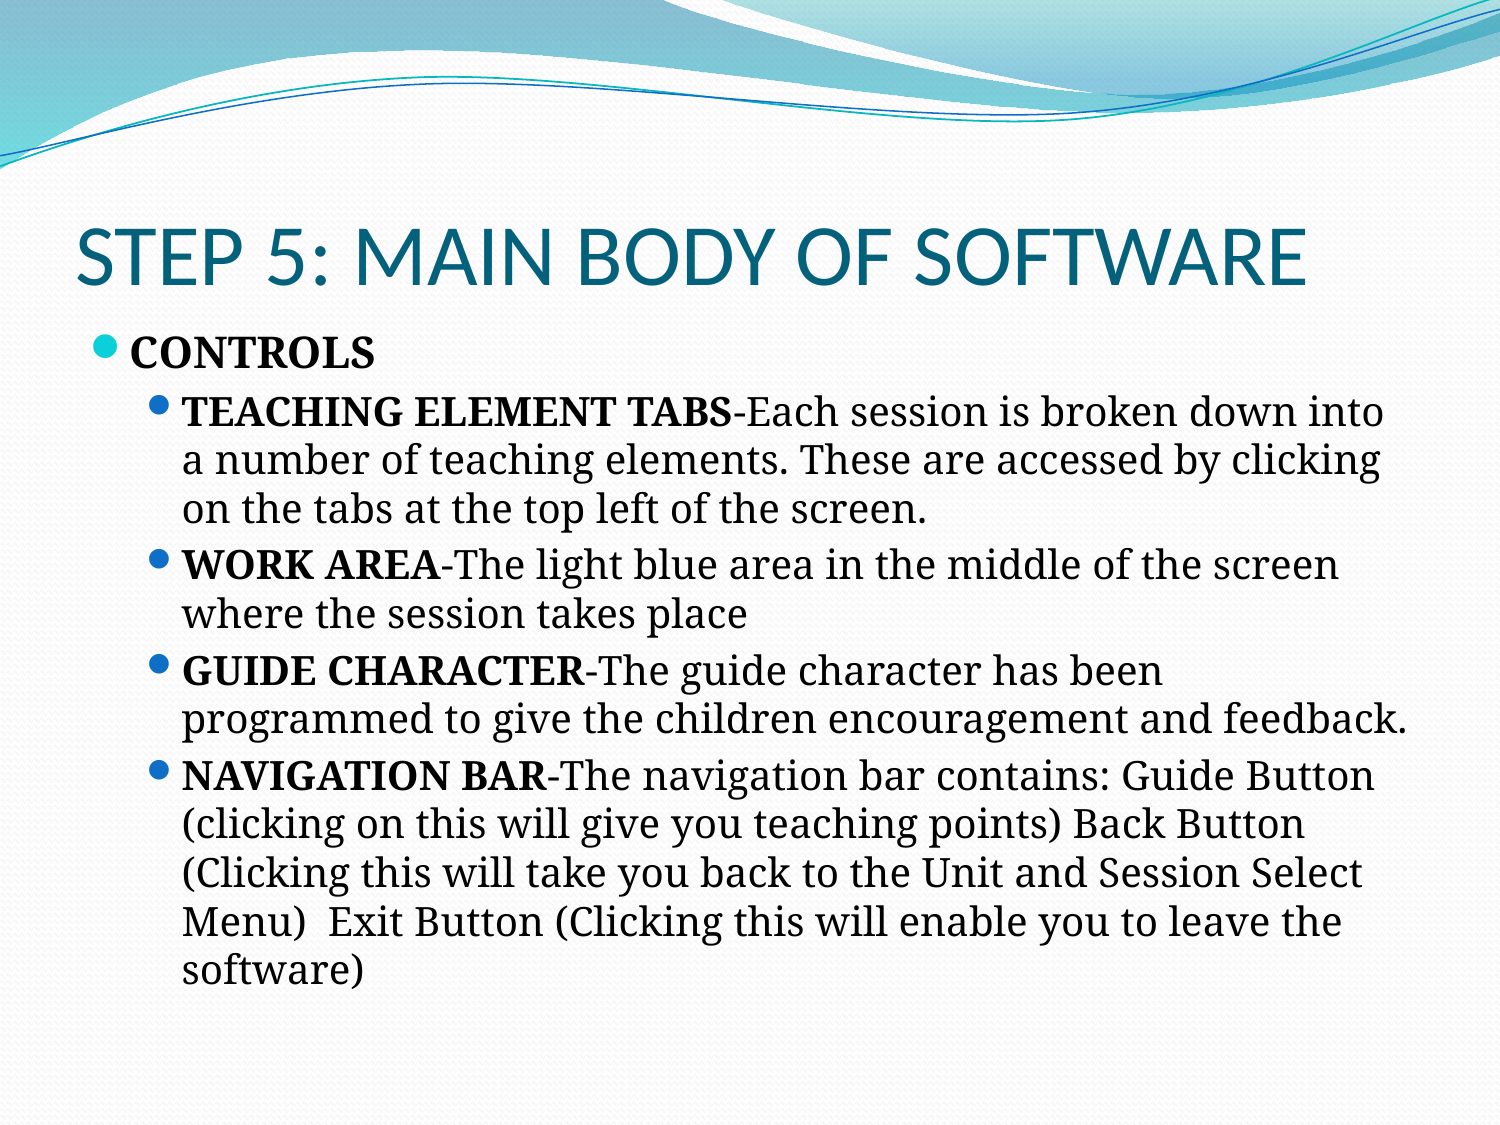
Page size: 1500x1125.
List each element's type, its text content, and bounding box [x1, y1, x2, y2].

list CONTROLS TEACHING ELEMENT TABS-Each session is broken down into a number of teaching elements. These are accessed by clicking on the tabs at the top left of the screen. WORK AREA-The light blue area in the middle of the screen where the session takes place GUIDE CHARACTER-The guide character has been programmed to give the children encouragement and feedback. NAVIGATION BAR-The navigation bar contains: Guide Button (clicking on this will give you teaching points) Back Button (Clicking this will take you back to the Unit and Session Select Menu) Exit Button (Clicking this will enable you to leave the software) [75, 317, 1425, 1038]
title STEP 5: MAIN BODY OF SOFTWARE [75, 115, 1425, 303]
